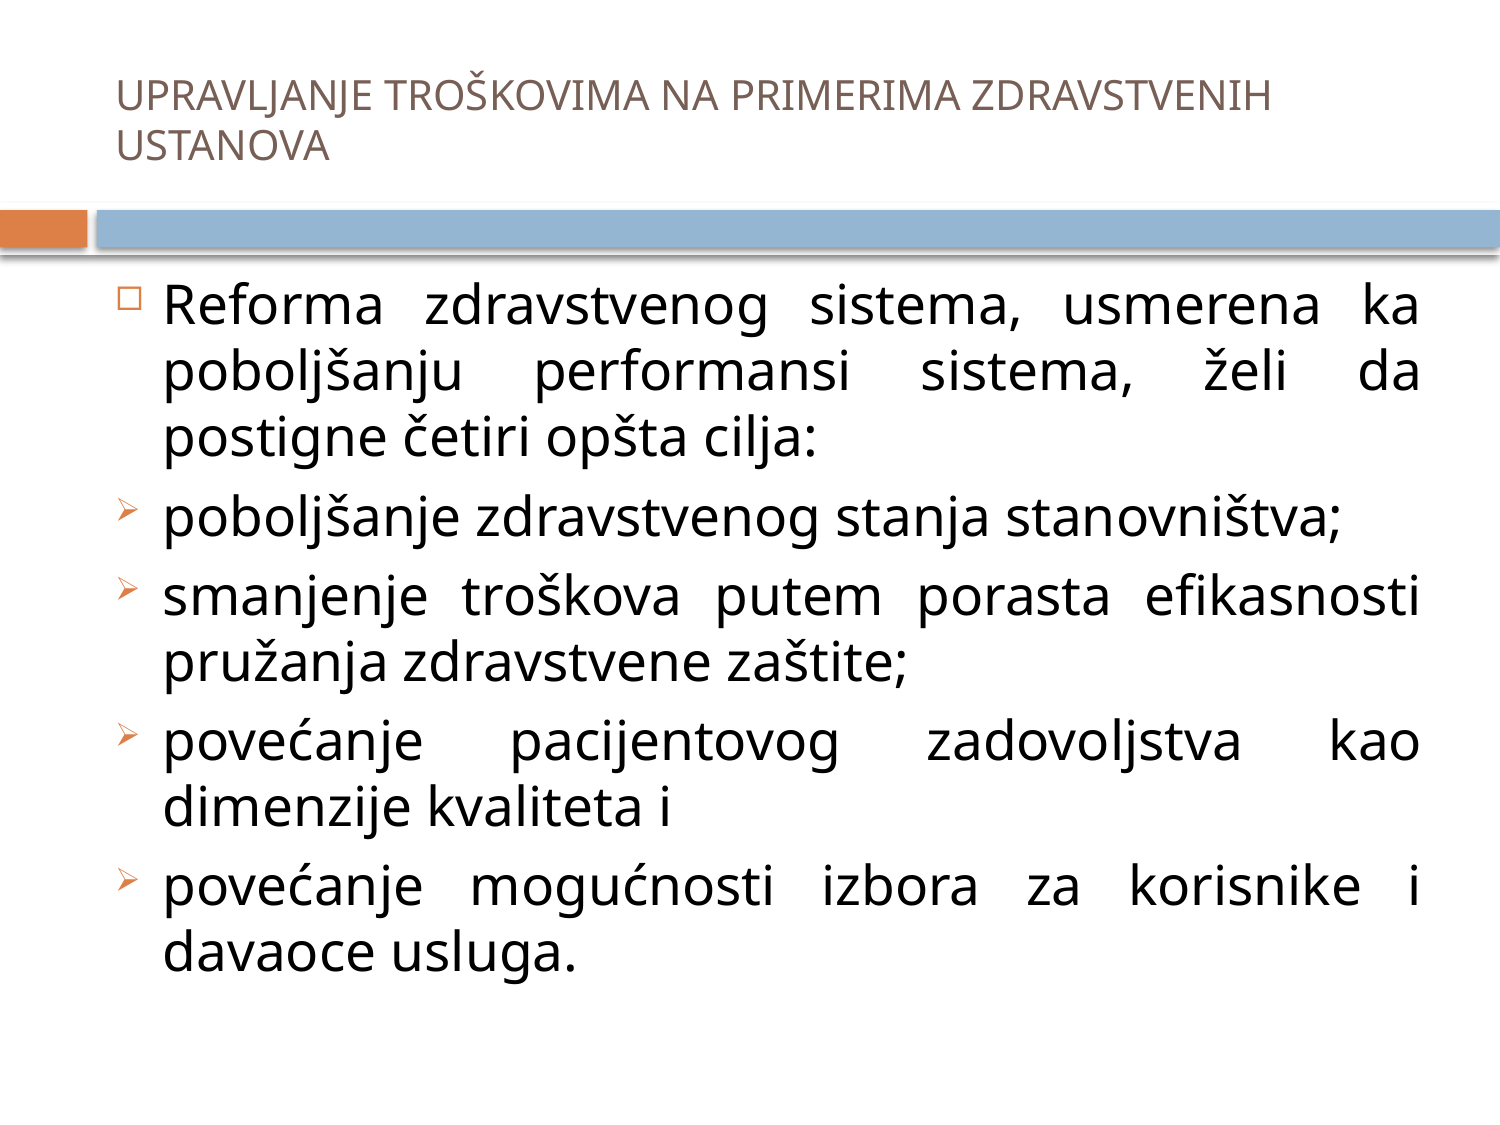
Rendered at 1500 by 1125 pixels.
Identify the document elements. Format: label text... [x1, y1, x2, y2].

title UPRAVLJANJE TROŠKOVIMA NA PRIMERIMA ZDRAVSTVENIH USTANOVA [100, 37, 1438, 200]
list Reforma zdravstvenog sistema, usmerena ka poboljšanju performansi sistema, želi da postigne četiri opšta cilja: poboljšanje zdravstvenog stanja stanovništva; smanjenje troškova putem porasta efikasnosti pružanja zdravstvene zaštite; povećanje pacijentovog zadovoljstva kao dimenzije kvaliteta i povećanje mogućnosti izbora za korisnike i davaoce usluga. [100, 262, 1438, 1000]
